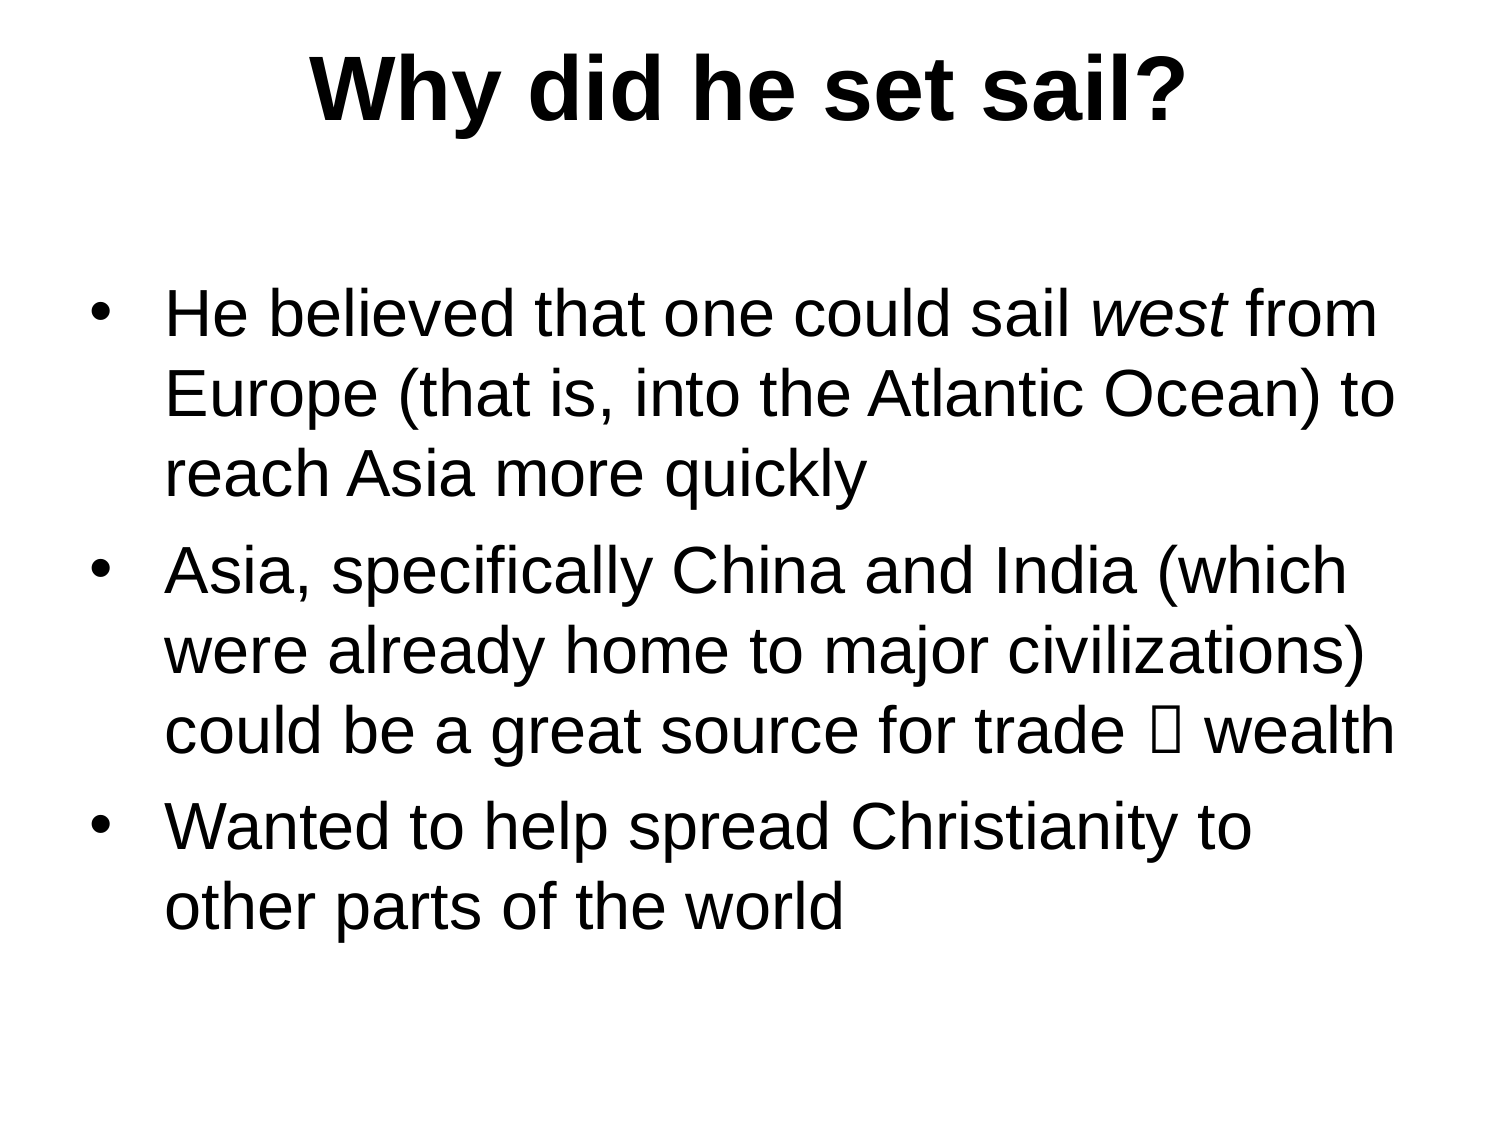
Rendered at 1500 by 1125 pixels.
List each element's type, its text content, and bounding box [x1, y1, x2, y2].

title Why did he set sail? [75, 45, 1425, 233]
list He believed that one could sail west from Europe (that is, into the Atlantic Ocean) to reach Asia more quickly Asia, specifically China and India (which were already home to major civilizations) could be a great source for trade  wealth Wanted to help spread Christianity to other parts of the world [75, 262, 1425, 1005]
